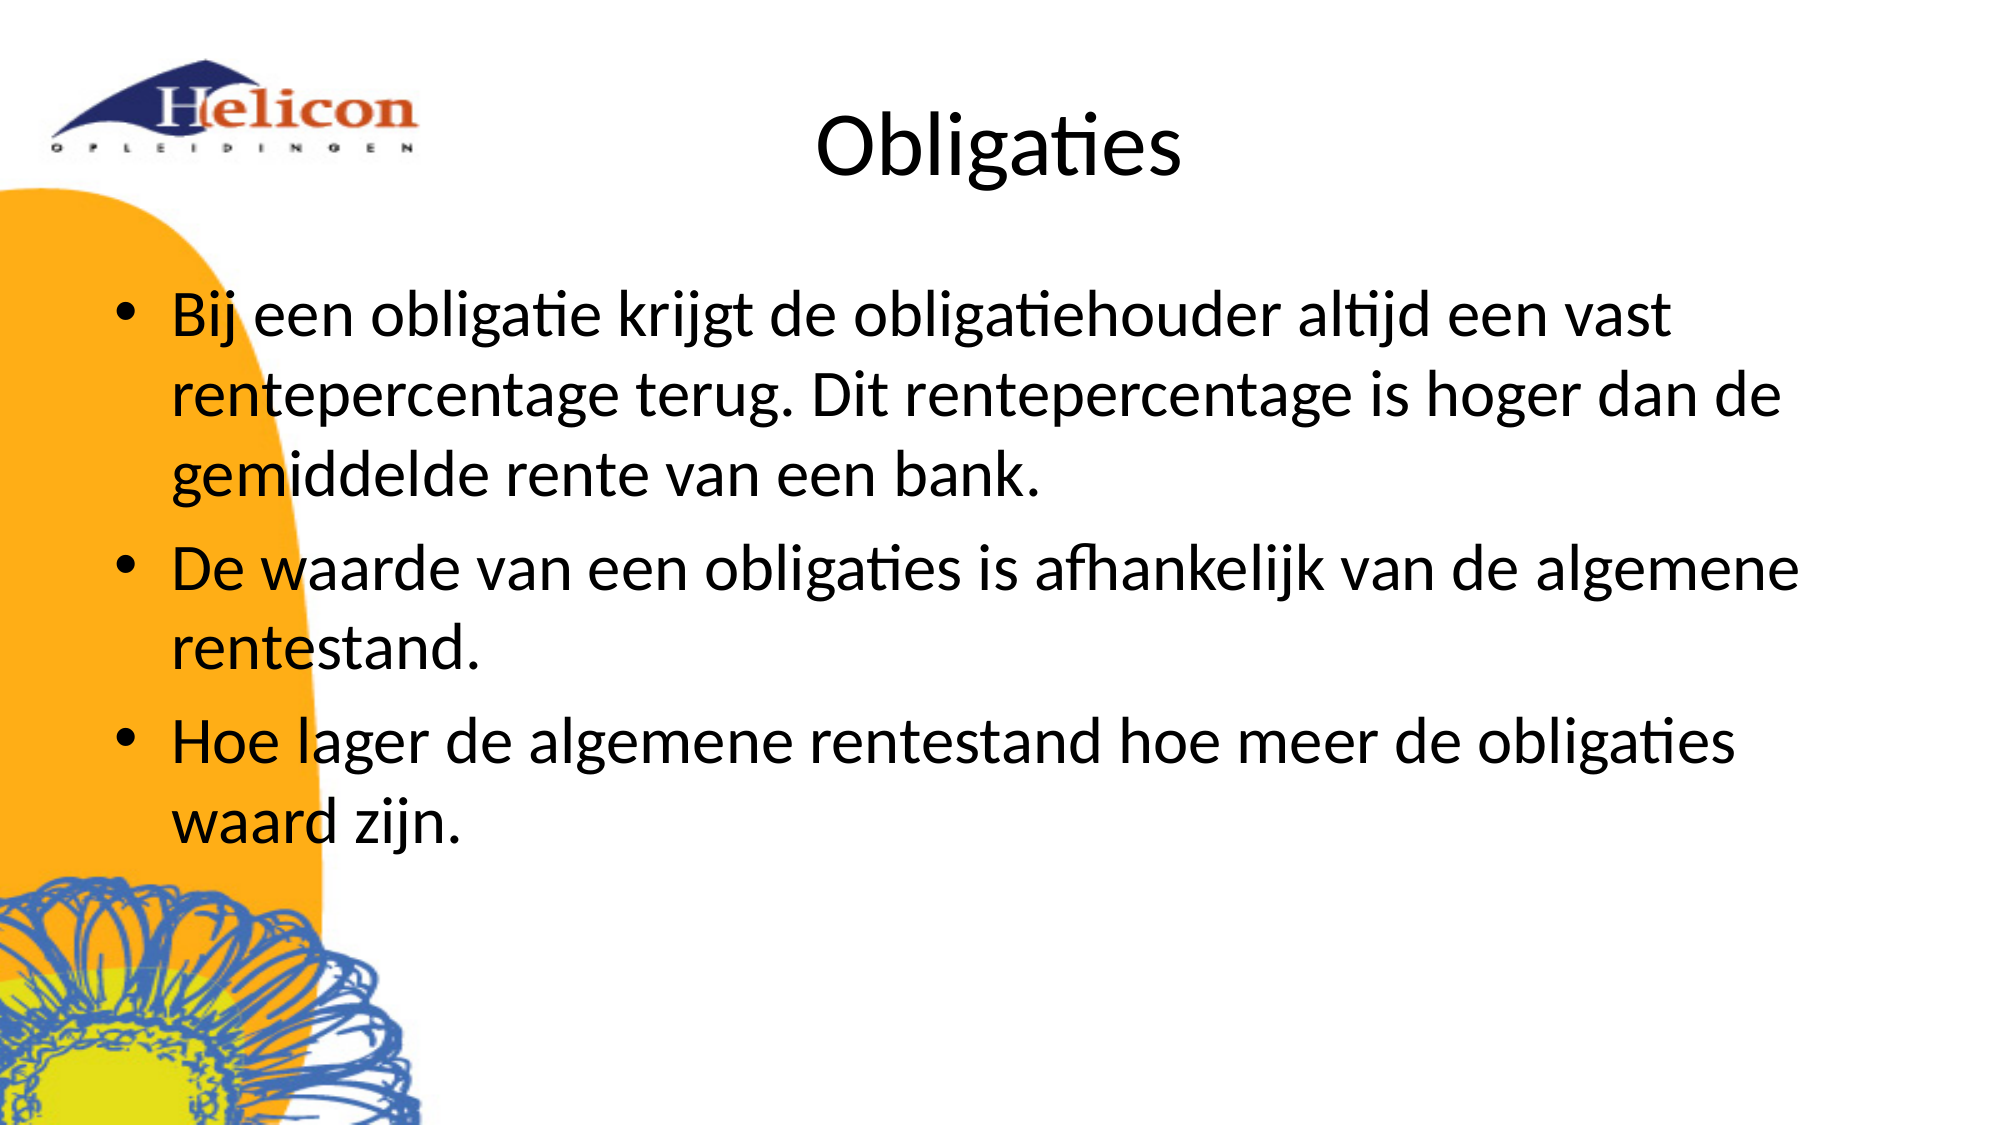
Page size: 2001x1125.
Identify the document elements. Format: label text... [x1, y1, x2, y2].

picture [0, 0, 2001, 1125]
list Bij een obligatie krijgt de obligatiehouder altijd een vast rentepercentage terug. Dit rentepercentage is hoger dan de gemiddelde rente van een bank. De waarde van een obligaties is afhankelijk van de algemene rentestand. Hoe lager de algemene rentestand hoe meer de obligaties waard zijn. [99, 262, 1900, 1005]
title Obligaties [99, 45, 1900, 233]
